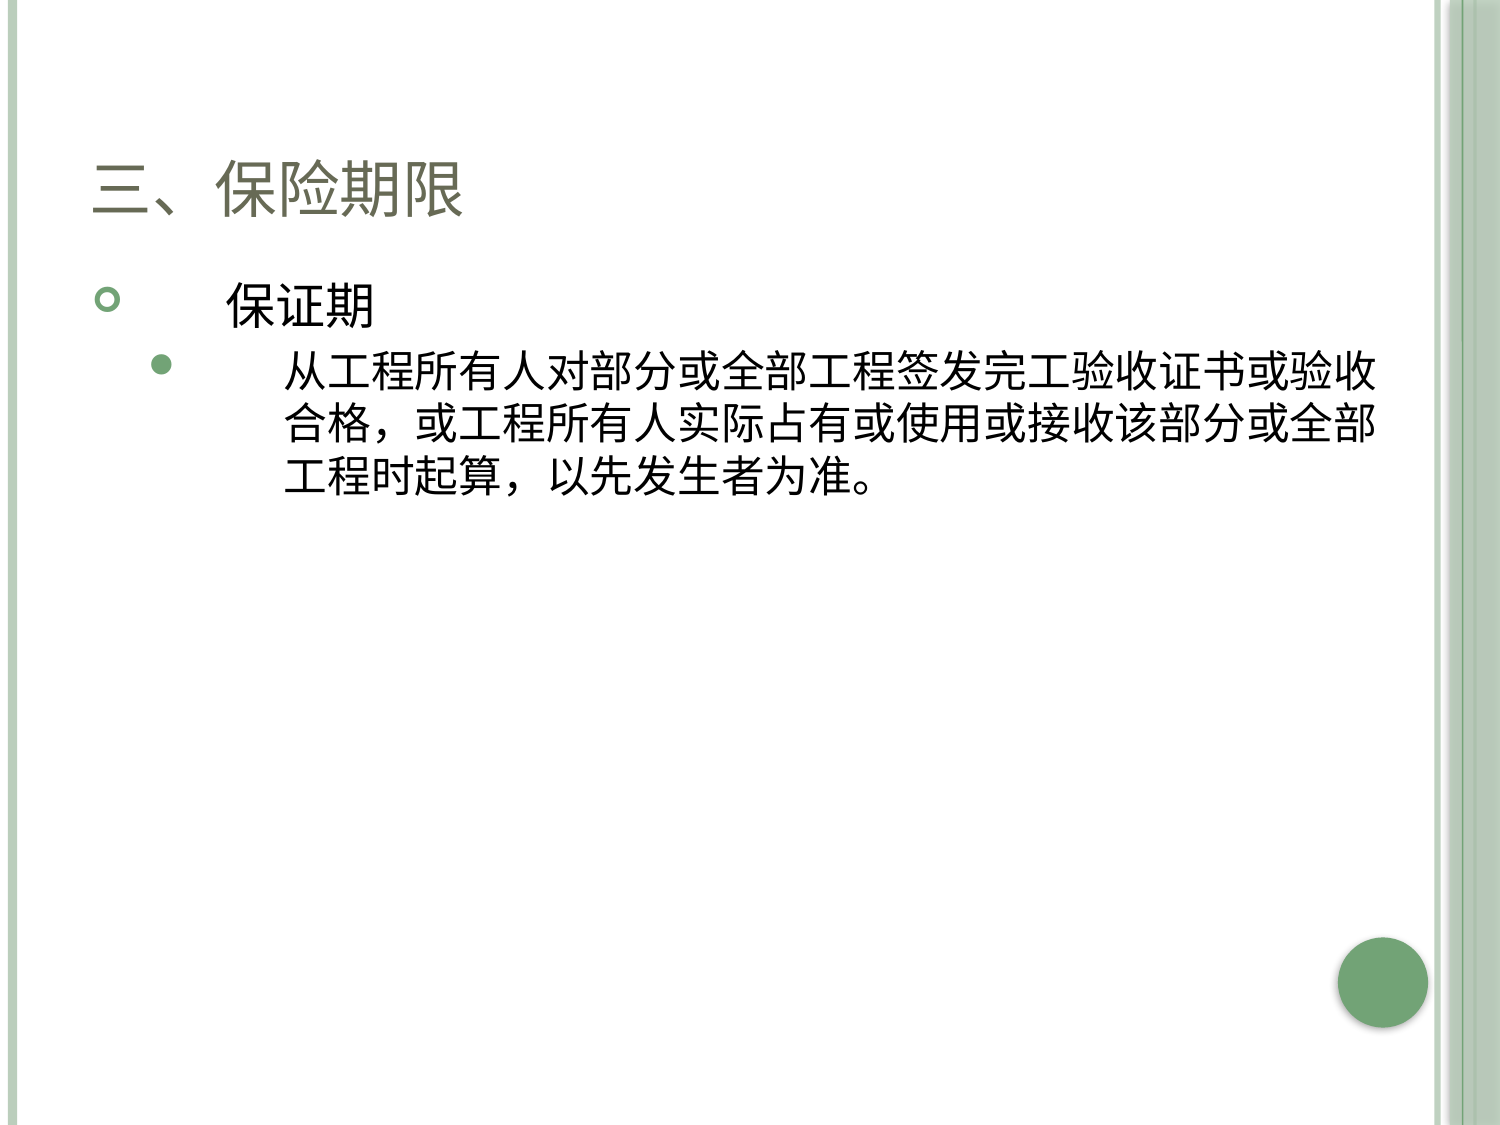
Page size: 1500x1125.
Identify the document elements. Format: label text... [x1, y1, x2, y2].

title 三、保险期限 [75, 45, 1300, 233]
list 保证期 从工程所有人对部分或全部工程签发完工验收证书或验收合格，或工程所有人实际占有或使用或接收该部分或全部工程时起算，以先发生者为准。 [76, 266, 1428, 1011]
